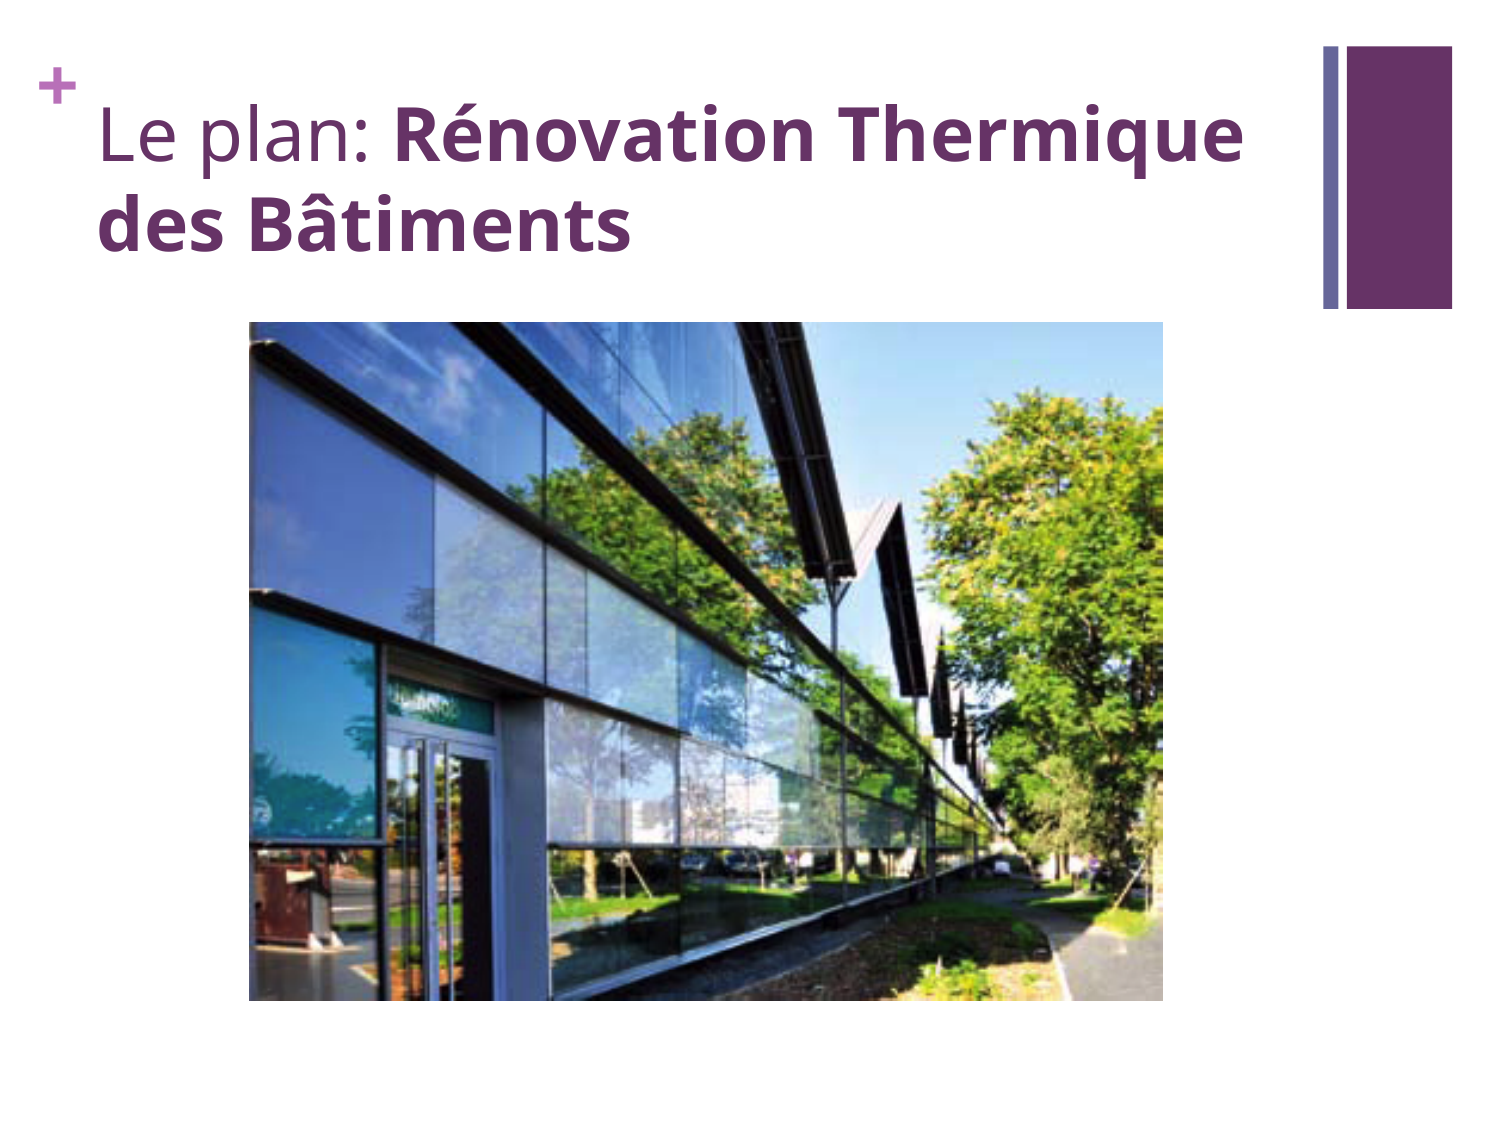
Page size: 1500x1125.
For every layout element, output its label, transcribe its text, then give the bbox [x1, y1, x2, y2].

title Le plan: Rénovation Thermique des Bâtiments [81, 79, 1322, 263]
picture [249, 321, 1163, 1002]
